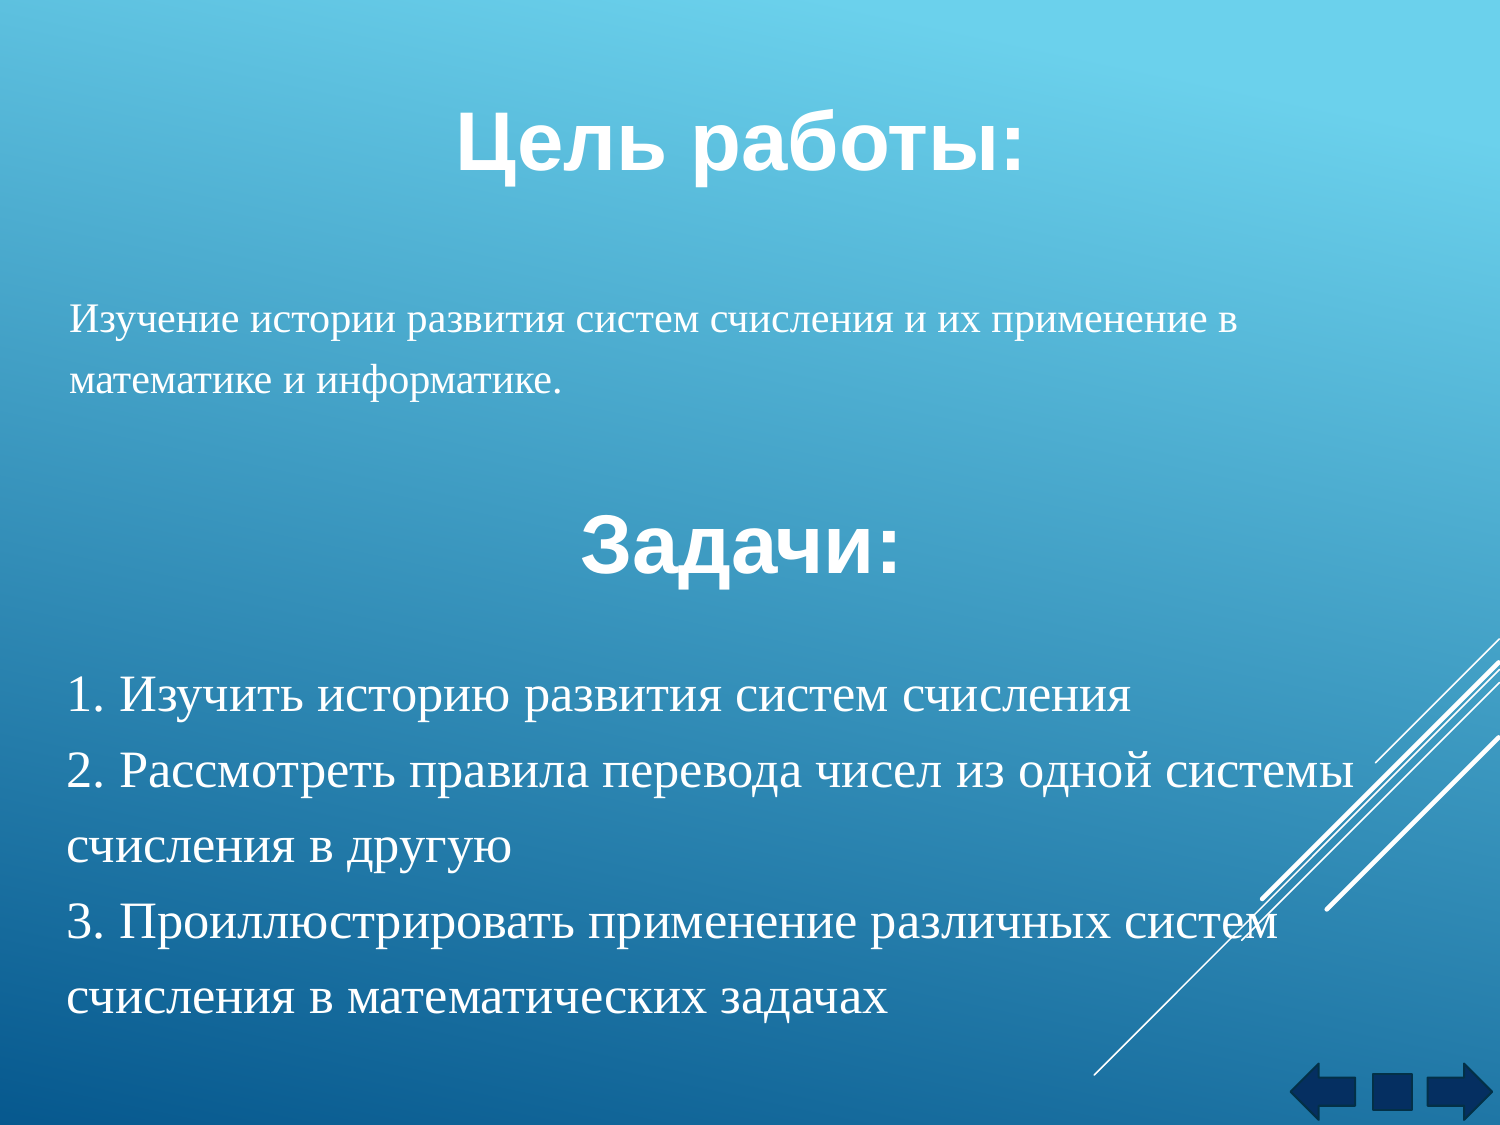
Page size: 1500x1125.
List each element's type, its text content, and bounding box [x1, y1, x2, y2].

text_box 1. Изучить историю развития систем счисления 2. Рассмотреть правила перевода чисел из одной системы счисления в другую 3. Проиллюстрировать применение различных систем счисления в математических задачах [51, 540, 1420, 1036]
text_box Задачи: [90, 483, 1393, 540]
text_box [1426, 1062, 1493, 1121]
list Изучение истории развития систем счисления и их применение в математике и информатике. [20, 180, 1461, 419]
text_box Цель работы: [90, 79, 1393, 180]
text_box [1289, 1062, 1357, 1121]
text_box [1372, 1073, 1413, 1111]
